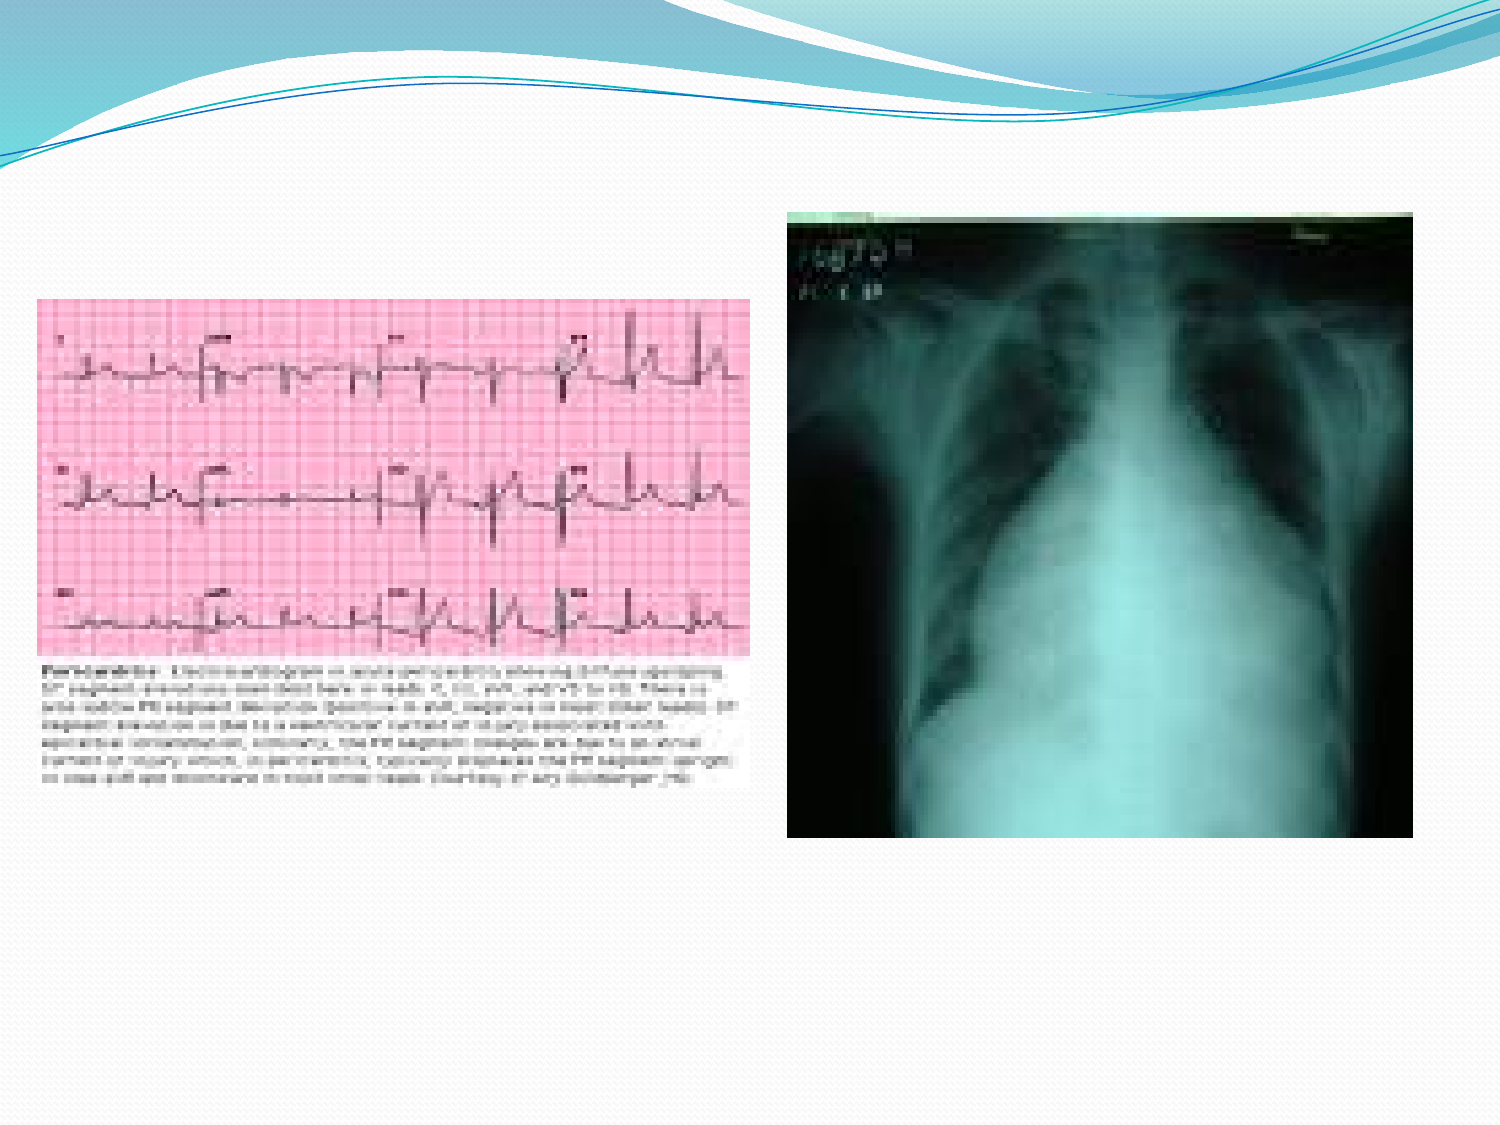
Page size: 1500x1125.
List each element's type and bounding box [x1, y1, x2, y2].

picture [37, 299, 751, 788]
picture [787, 212, 1413, 838]
